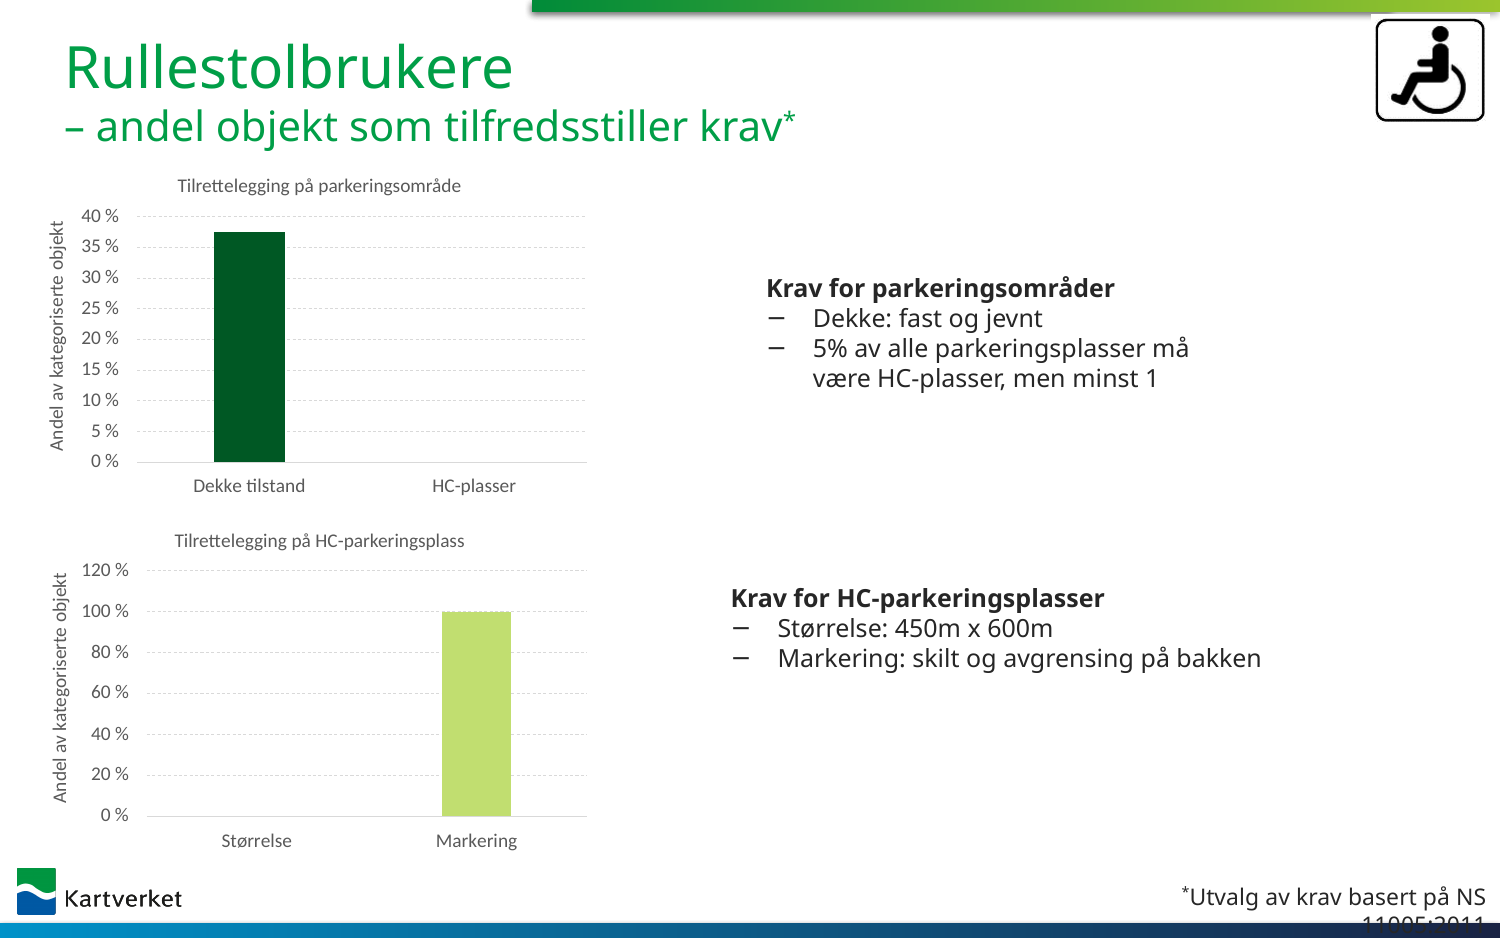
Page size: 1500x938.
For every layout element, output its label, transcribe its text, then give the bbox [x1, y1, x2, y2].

picture [1371, 13, 1491, 127]
picture [41, 166, 598, 505]
text_box Krav for HC-parkeringsplasser Størrelse: 450m x 600m Markering: skilt og avgrensing på bakken [715, 574, 1278, 680]
text_box Krav for parkeringsområder Dekke: fast og jevnt 5% av alle parkeringsplasser må være HC-plasser, men minst 1 [751, 264, 1232, 400]
picture [41, 520, 598, 859]
text_box Rullestolbrukere – andel objekt som tilfredsstiller krav* [49, 23, 1431, 158]
text_box *Utvalg av krav basert på NS 11005:2011 [1068, 873, 1500, 938]
